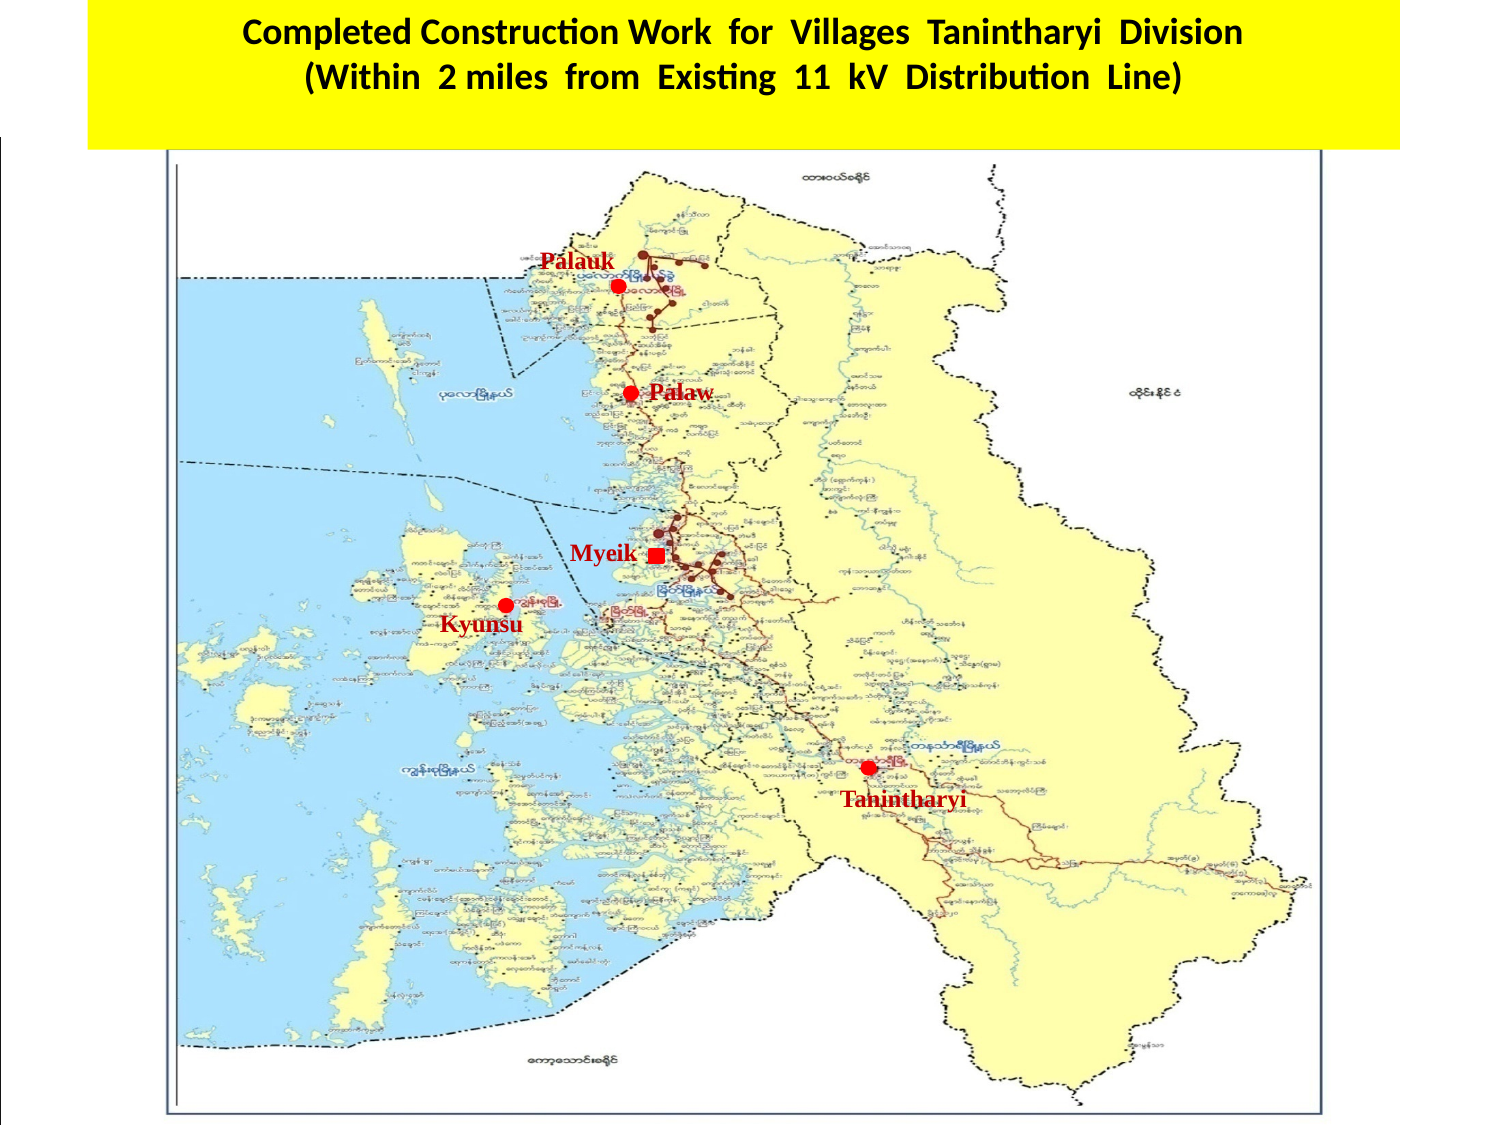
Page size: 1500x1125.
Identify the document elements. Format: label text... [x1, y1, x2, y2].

text_box Completed Construction Work for Villages Tanintharyi Division (Within 2 miles from Existing 11 kV Distribution Line) [87, 0, 1400, 135]
picture [0, 137, 1500, 1125]
